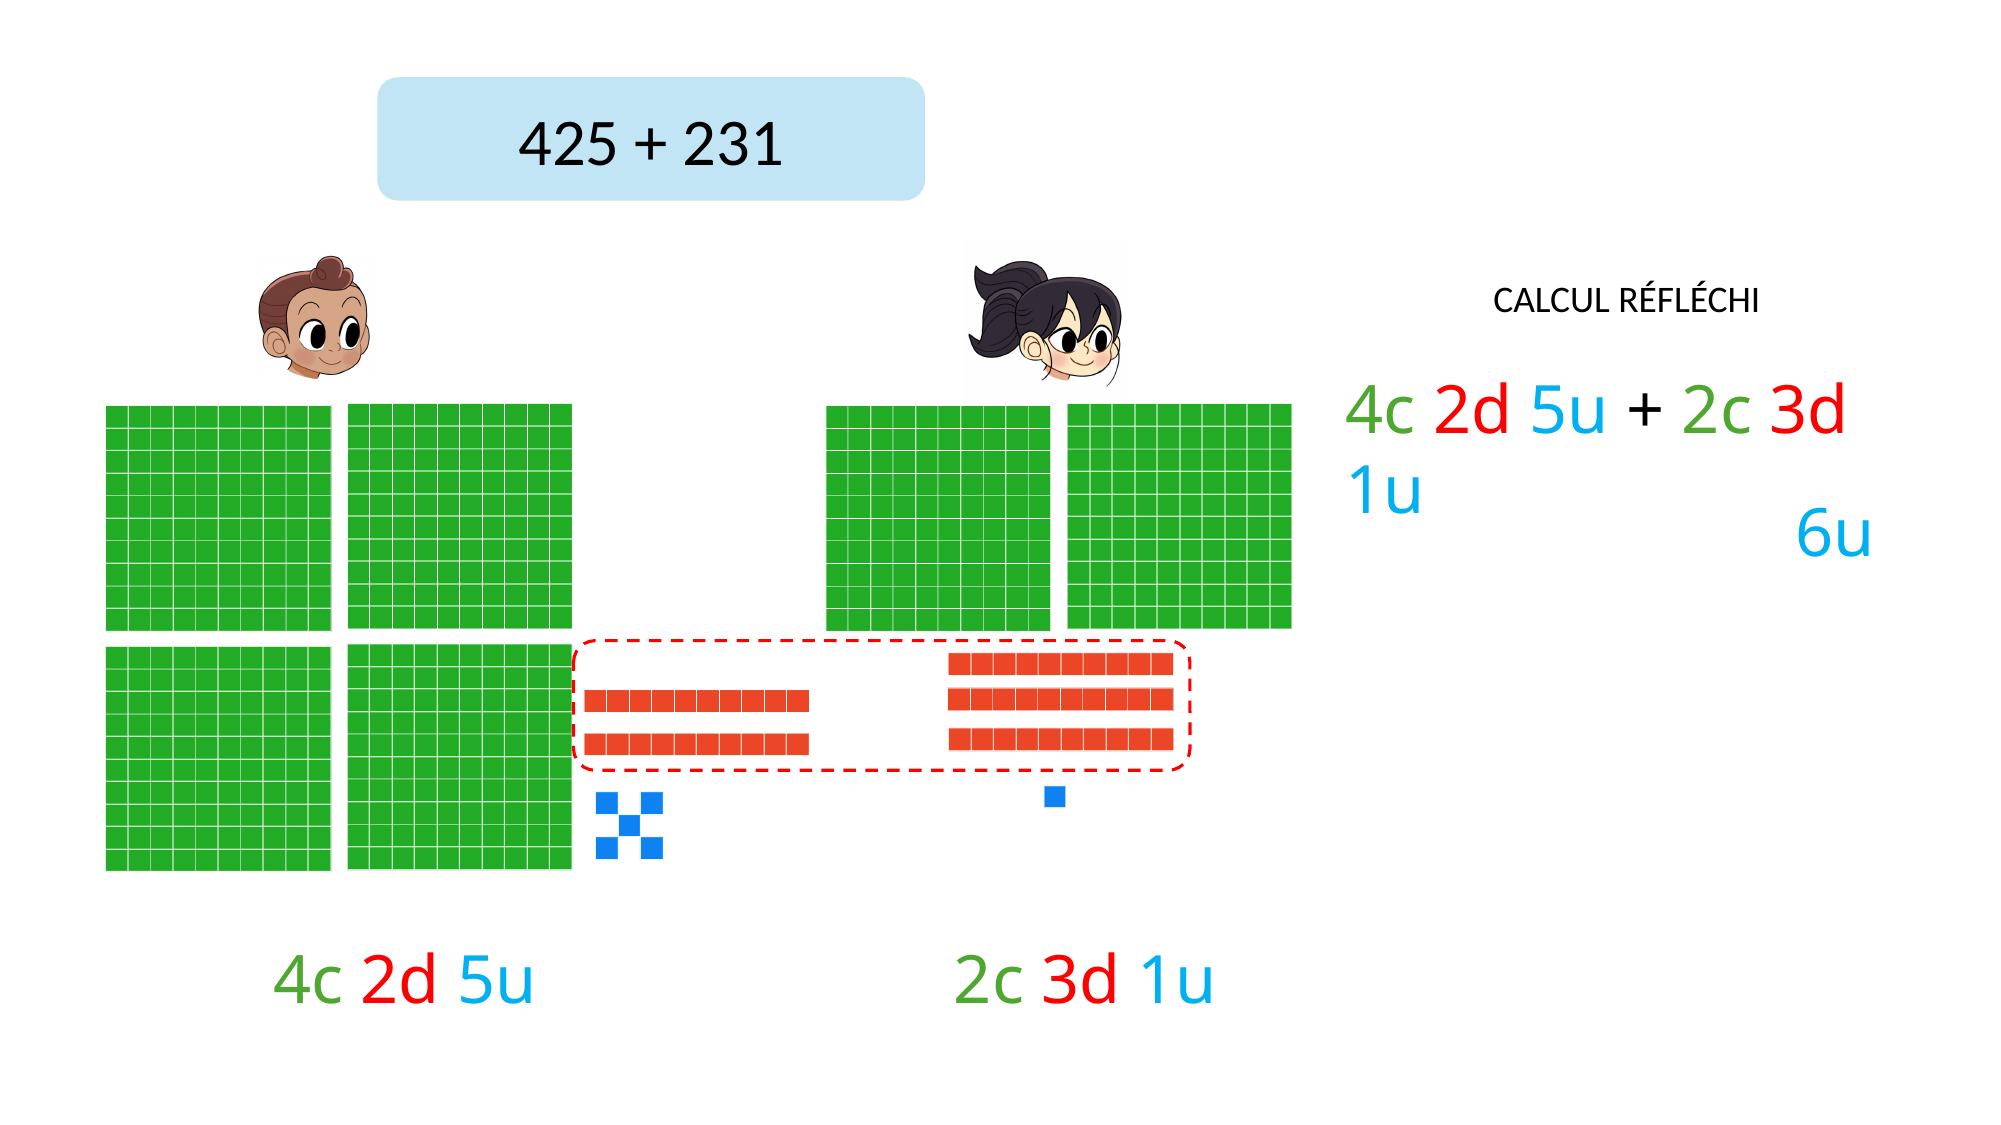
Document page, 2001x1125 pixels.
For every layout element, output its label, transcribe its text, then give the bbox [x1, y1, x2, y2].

picture [59, 236, 1336, 916]
text_box CALCUL RÉFLÉCHI [1478, 268, 1786, 328]
text_box 4c 2d 5u [258, 929, 591, 1025]
text_box 2c 3d 1u [938, 929, 1234, 1025]
text_box 4c 2d 5u + 2c 3d 1u [1336, 359, 1933, 694]
text_box 6u [1733, 482, 1920, 577]
text_box 425 + 231 [375, 75, 927, 203]
